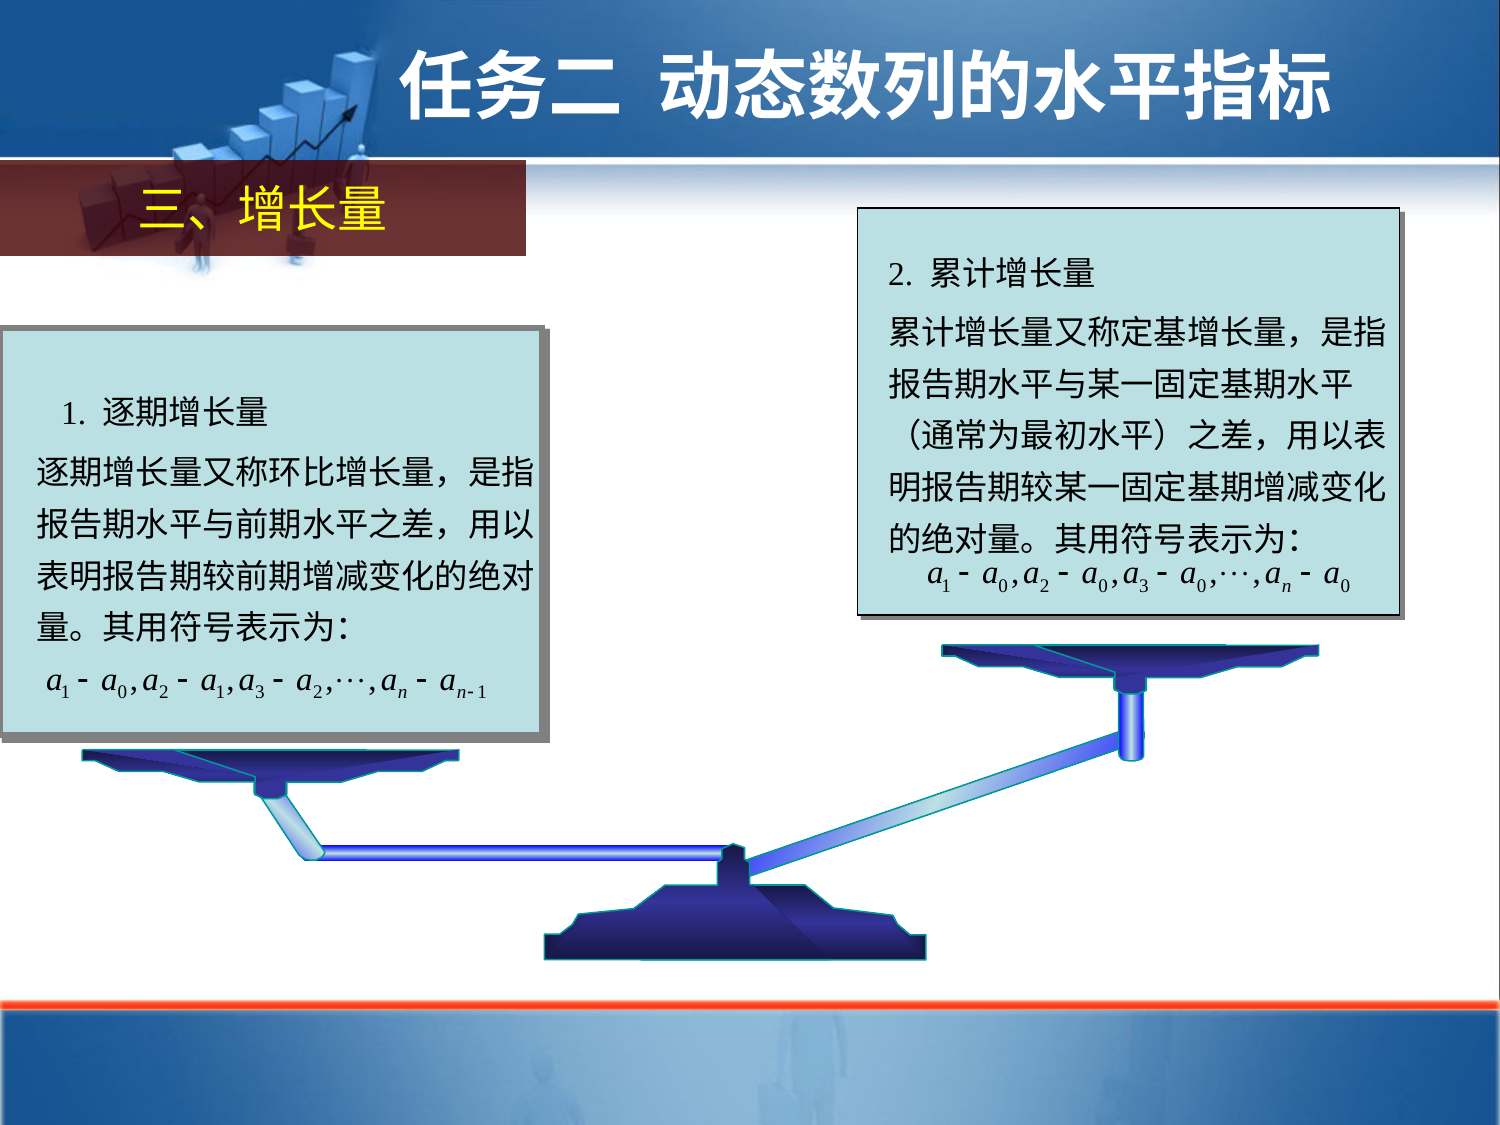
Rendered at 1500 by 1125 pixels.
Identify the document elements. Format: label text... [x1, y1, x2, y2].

text_box 三、增长量 [0, 160, 526, 206]
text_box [40, 656, 491, 707]
picture [0, 0, 1500, 1125]
text_box 任务二 动态数列的水平指标 [383, 30, 1500, 136]
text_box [0, 207, 1400, 961]
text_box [921, 550, 1358, 601]
